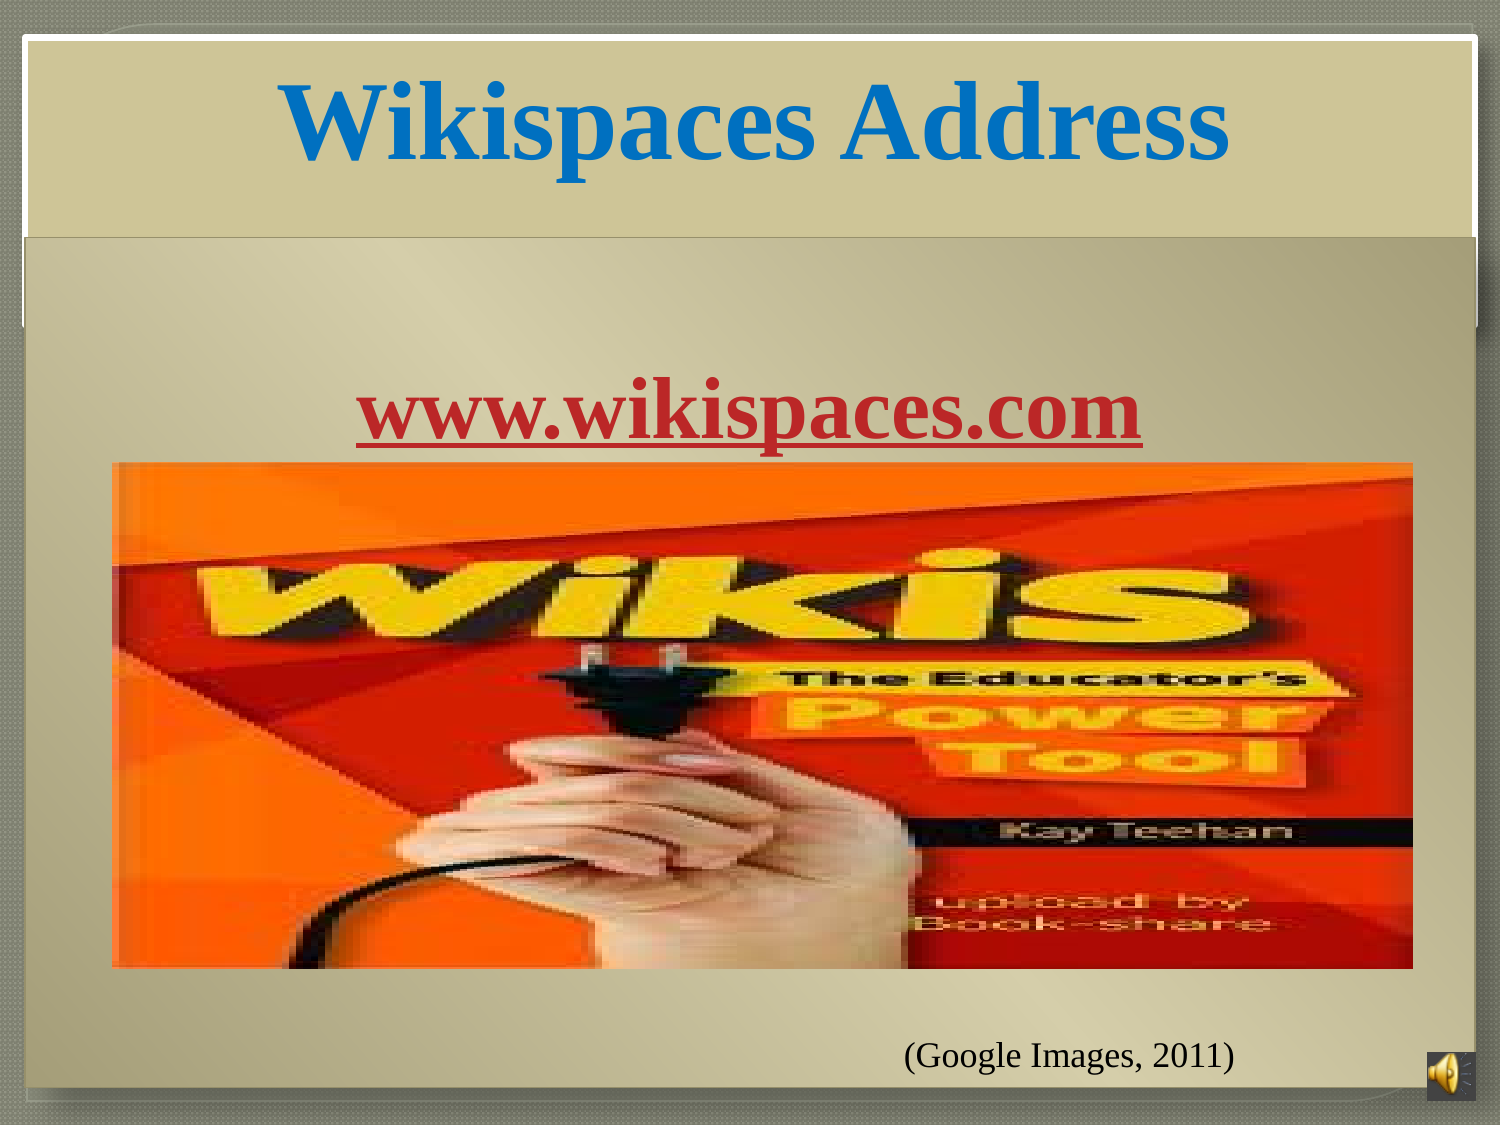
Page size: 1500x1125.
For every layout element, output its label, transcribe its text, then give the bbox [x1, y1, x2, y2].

picture [112, 462, 1413, 970]
picture [1426, 1051, 1477, 1102]
list www.wikispaces.com (Google Images, 2011) [24, 237, 1476, 1088]
title Wikispaces Address [22, 34, 1478, 328]
